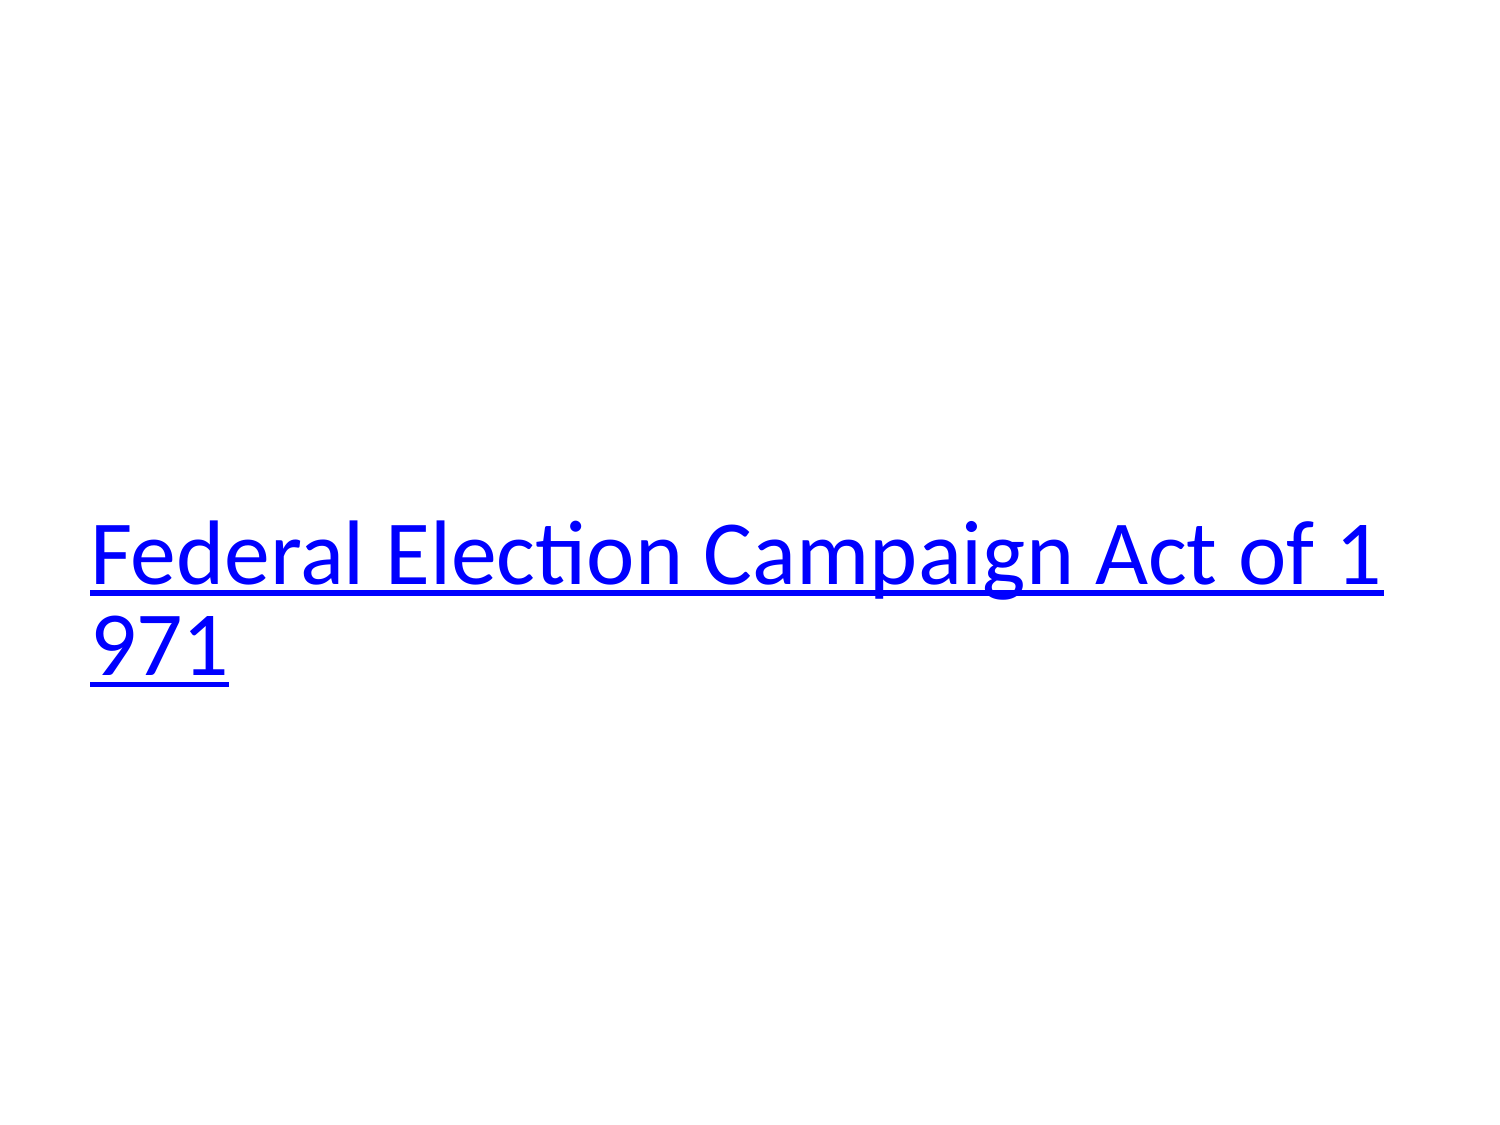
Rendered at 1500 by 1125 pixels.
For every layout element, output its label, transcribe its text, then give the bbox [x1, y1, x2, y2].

title Federal Election Campaign Act of 1971 [74, 44, 1426, 1051]
